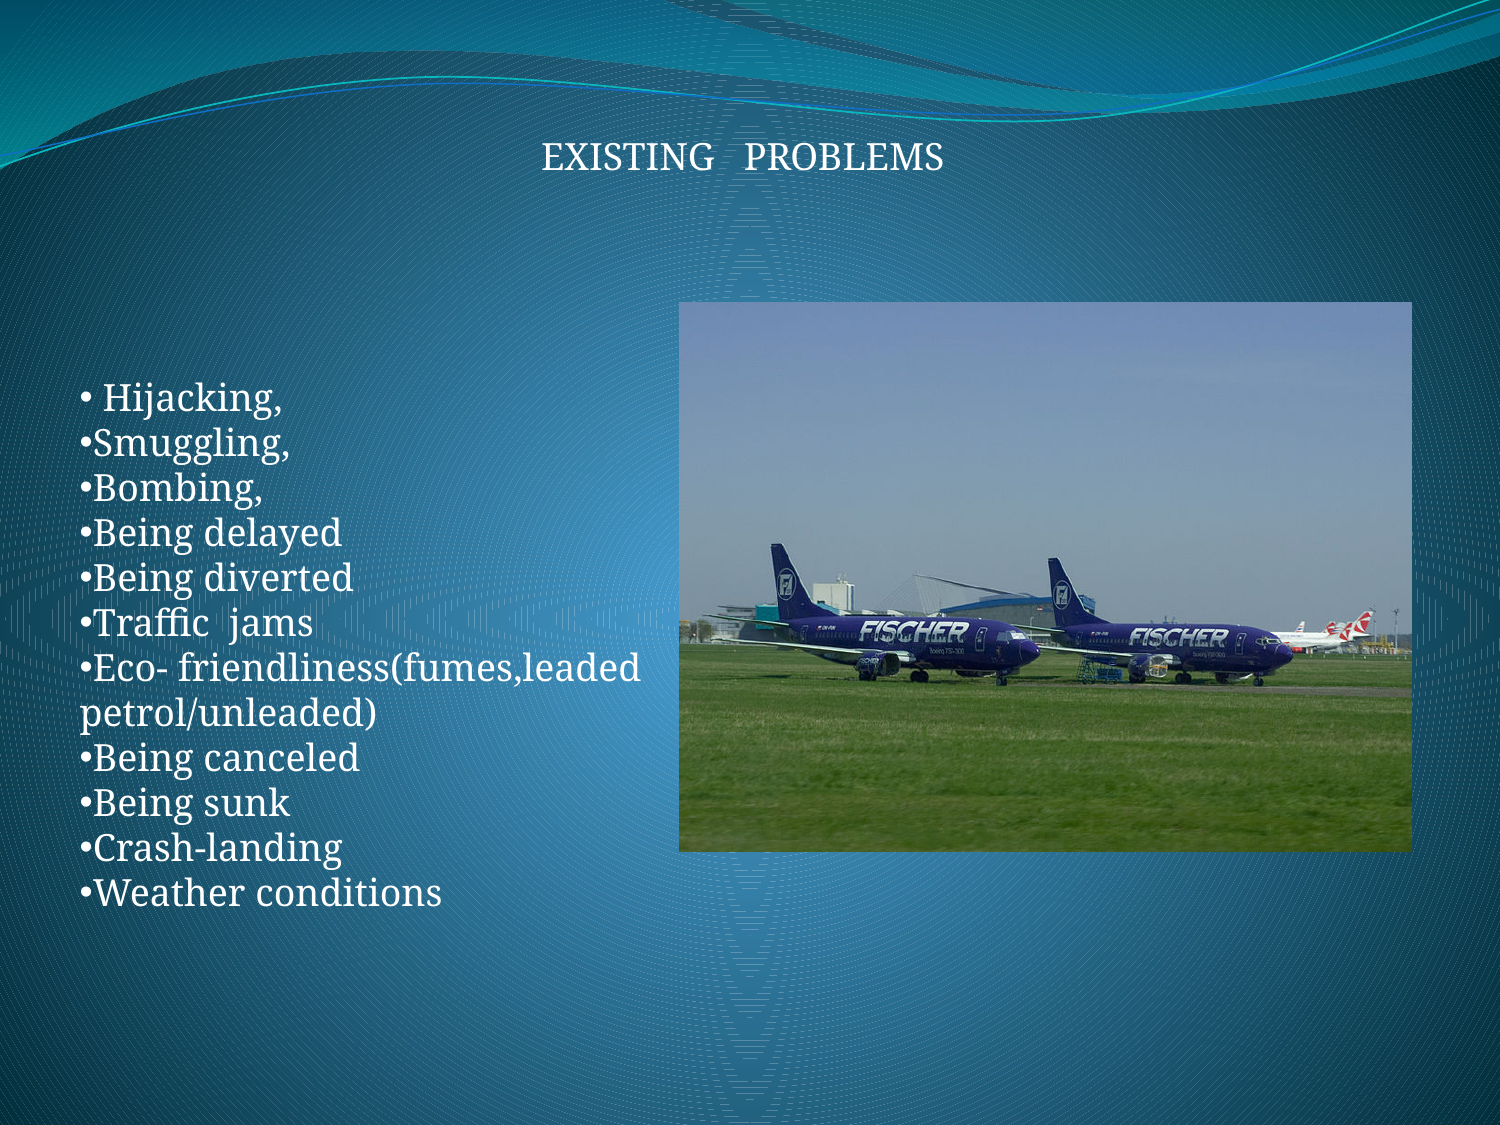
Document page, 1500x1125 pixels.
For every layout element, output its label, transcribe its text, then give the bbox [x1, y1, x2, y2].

text_box Hijacking, Smuggling, Bombing, Being delayed Being diverted Traffic jams Eco- friendliness(fumes,leaded petrol/unleaded) Being canceled Being sunk Crash-landing Weather conditions [64, 231, 668, 922]
picture [678, 302, 1412, 853]
text_box EXISTING PROBLEMS [419, 125, 998, 186]
